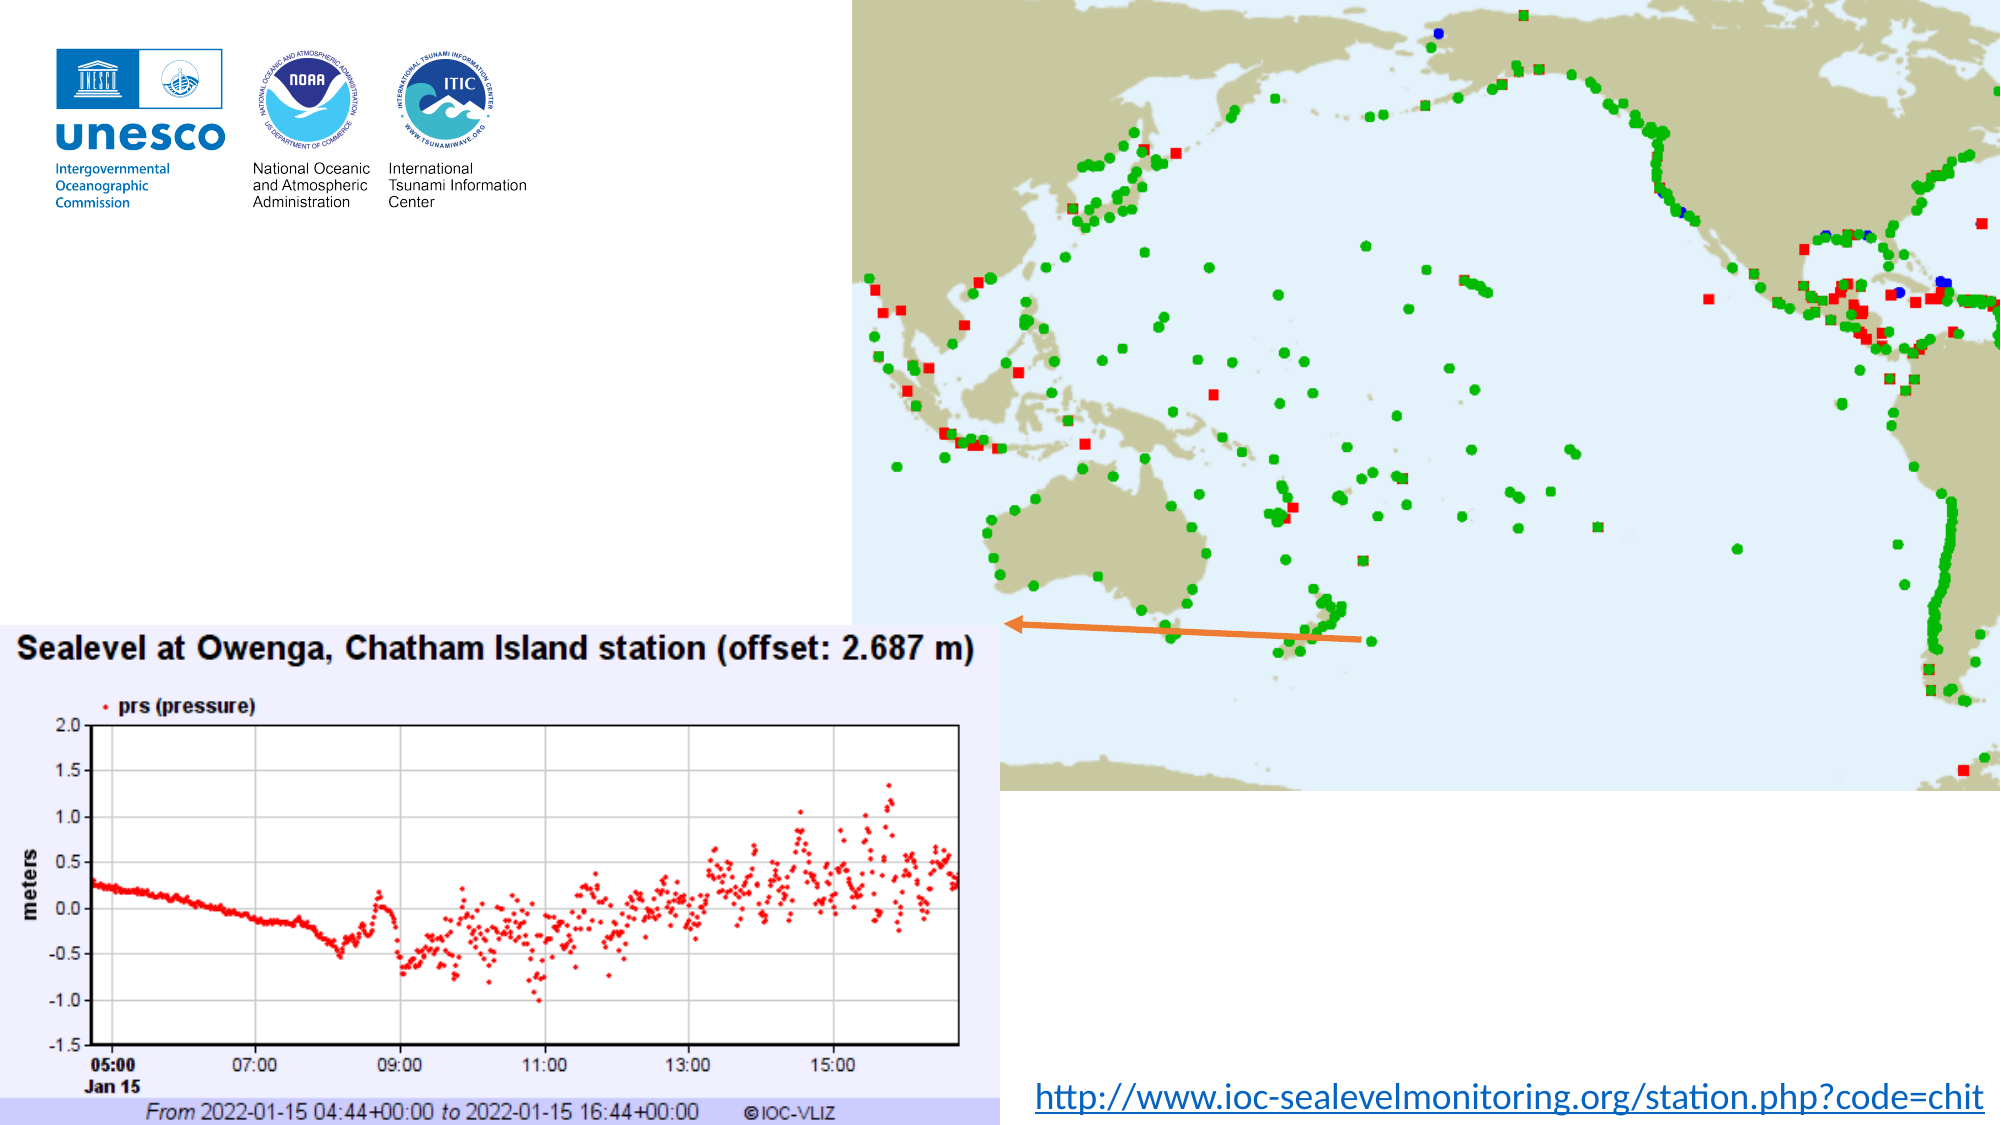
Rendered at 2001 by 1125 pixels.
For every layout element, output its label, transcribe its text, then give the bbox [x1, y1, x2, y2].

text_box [1003, 623, 1362, 640]
text_box http://www.ioc-sealevelmonitoring.org/station.php?code=chit [1000, 1064, 2000, 1125]
picture [0, 0, 2000, 1125]
picture [43, 35, 527, 221]
